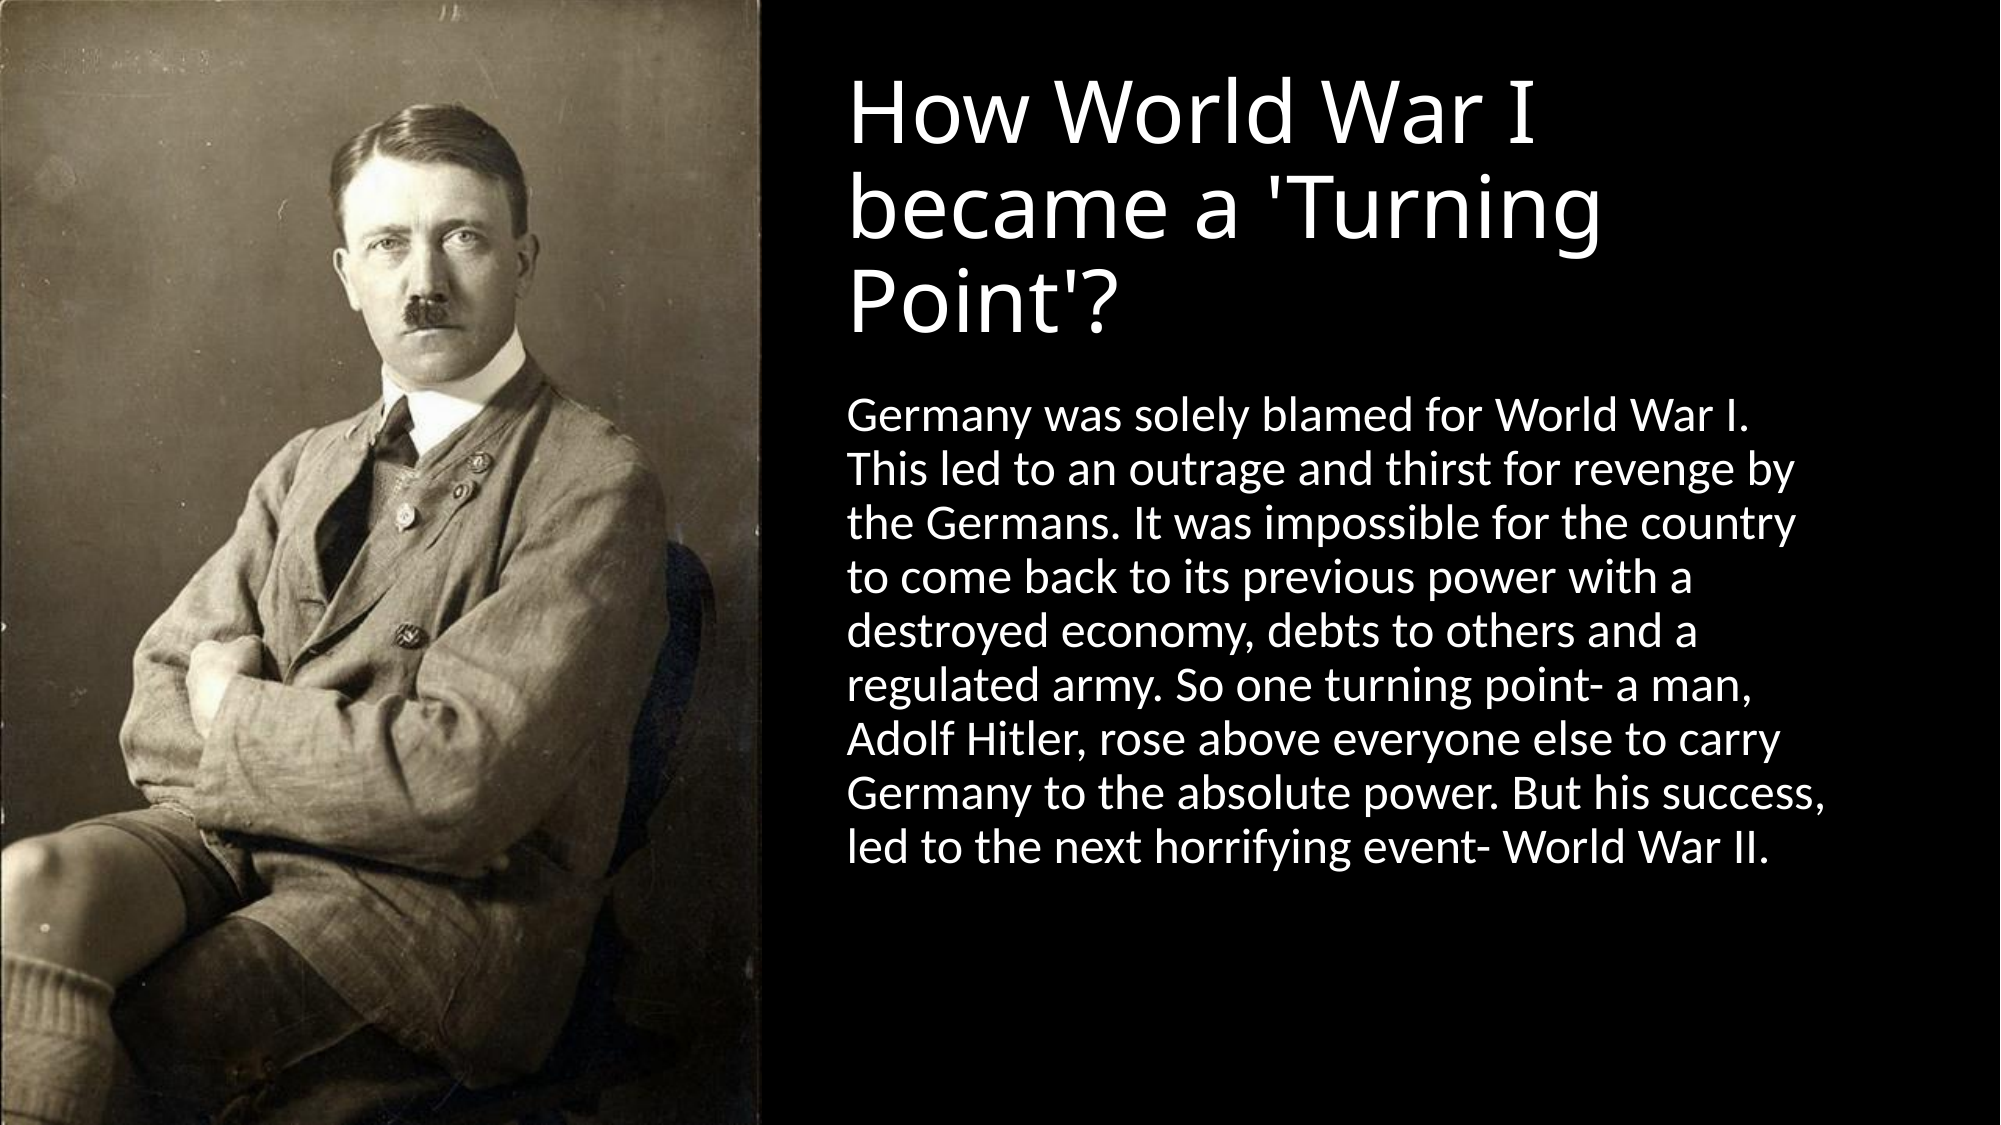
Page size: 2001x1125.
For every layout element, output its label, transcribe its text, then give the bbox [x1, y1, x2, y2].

picture [0, 0, 762, 1125]
list Germany was solely blamed for World War I. This led to an outrage and thirst for revenge by the Germans. It was impossible for the country to come back to its previous power with a destroyed economy, debts to others and a regulated army. So one turning point- a man, Adolf Hitler, rose above everyone else to carry Germany to the absolute power. But his success, led to the next horrifying event- World War II. [831, 381, 1845, 1014]
title How World War I became a 'Turning Point'? [831, 59, 1845, 360]
